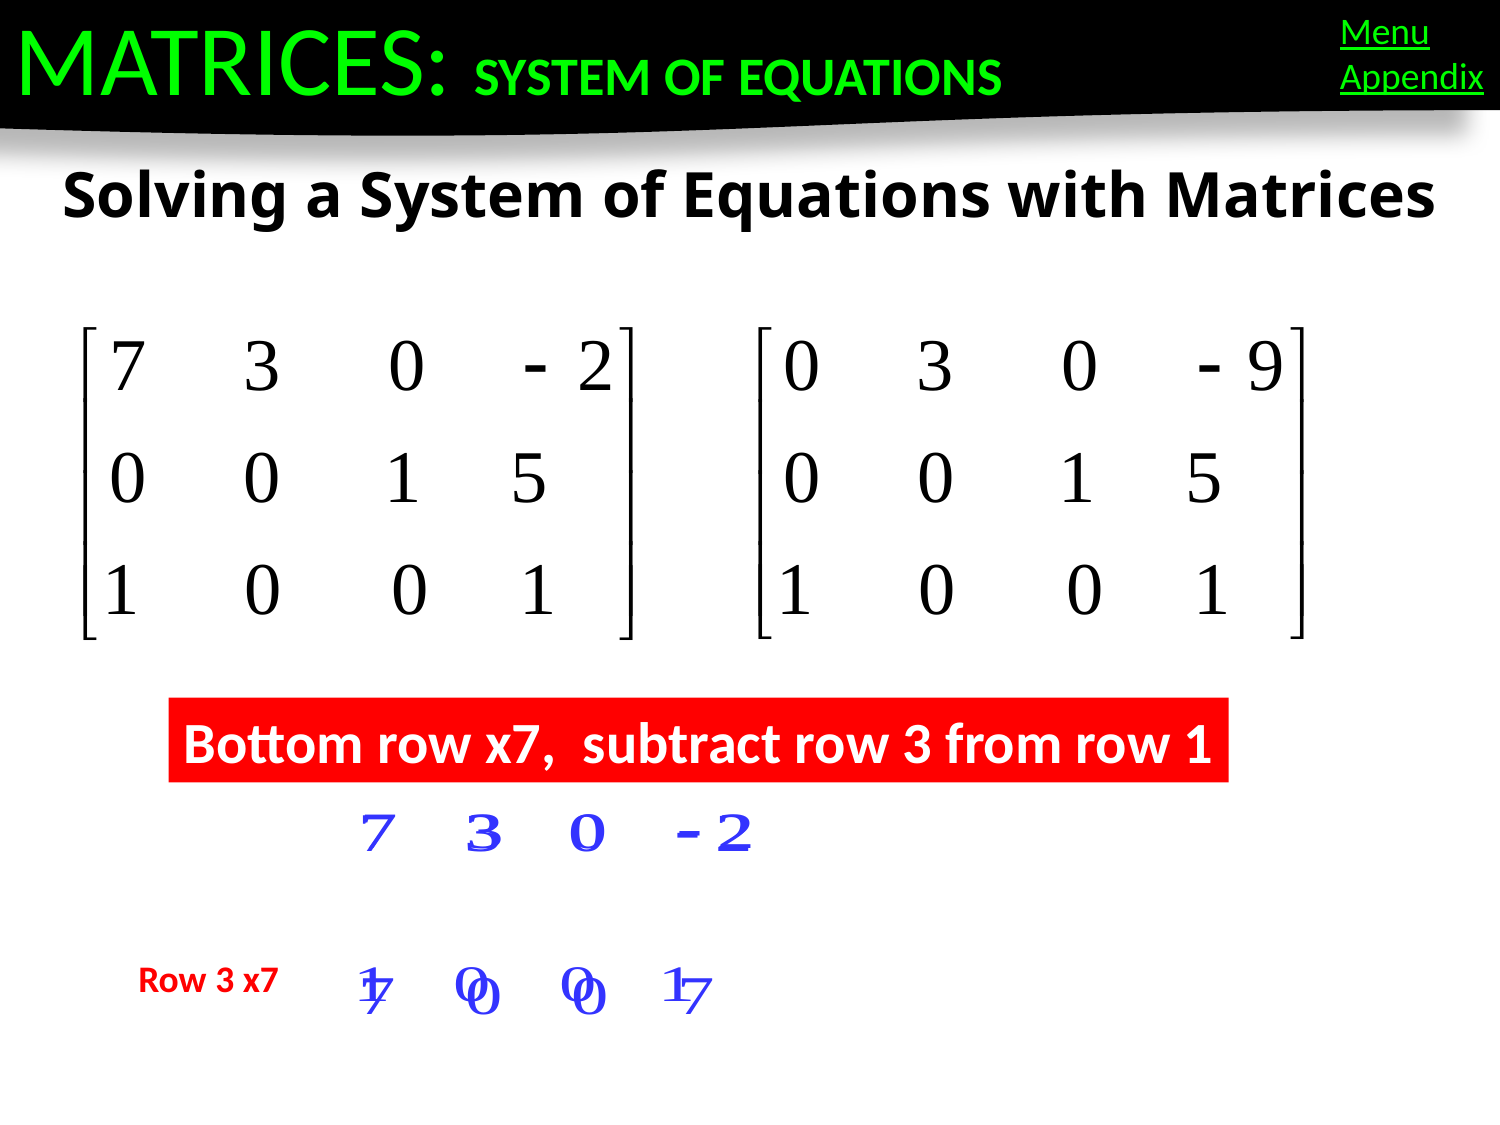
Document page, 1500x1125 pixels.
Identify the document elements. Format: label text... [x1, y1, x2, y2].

text_box Menu Appendix [1324, 0, 1499, 105]
text_box MATRICES: SYSTEM OF EQUATIONS [0, 0, 1500, 138]
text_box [66, 309, 663, 658]
text_box Row 3 x7 [123, 947, 295, 1008]
text_box Solving a System of Equations with Matrices [0, 147, 1500, 238]
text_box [740, 309, 1331, 658]
text_box Bottom row x7, subtract row 3 from row 1 [168, 697, 1229, 783]
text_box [348, 796, 766, 1038]
